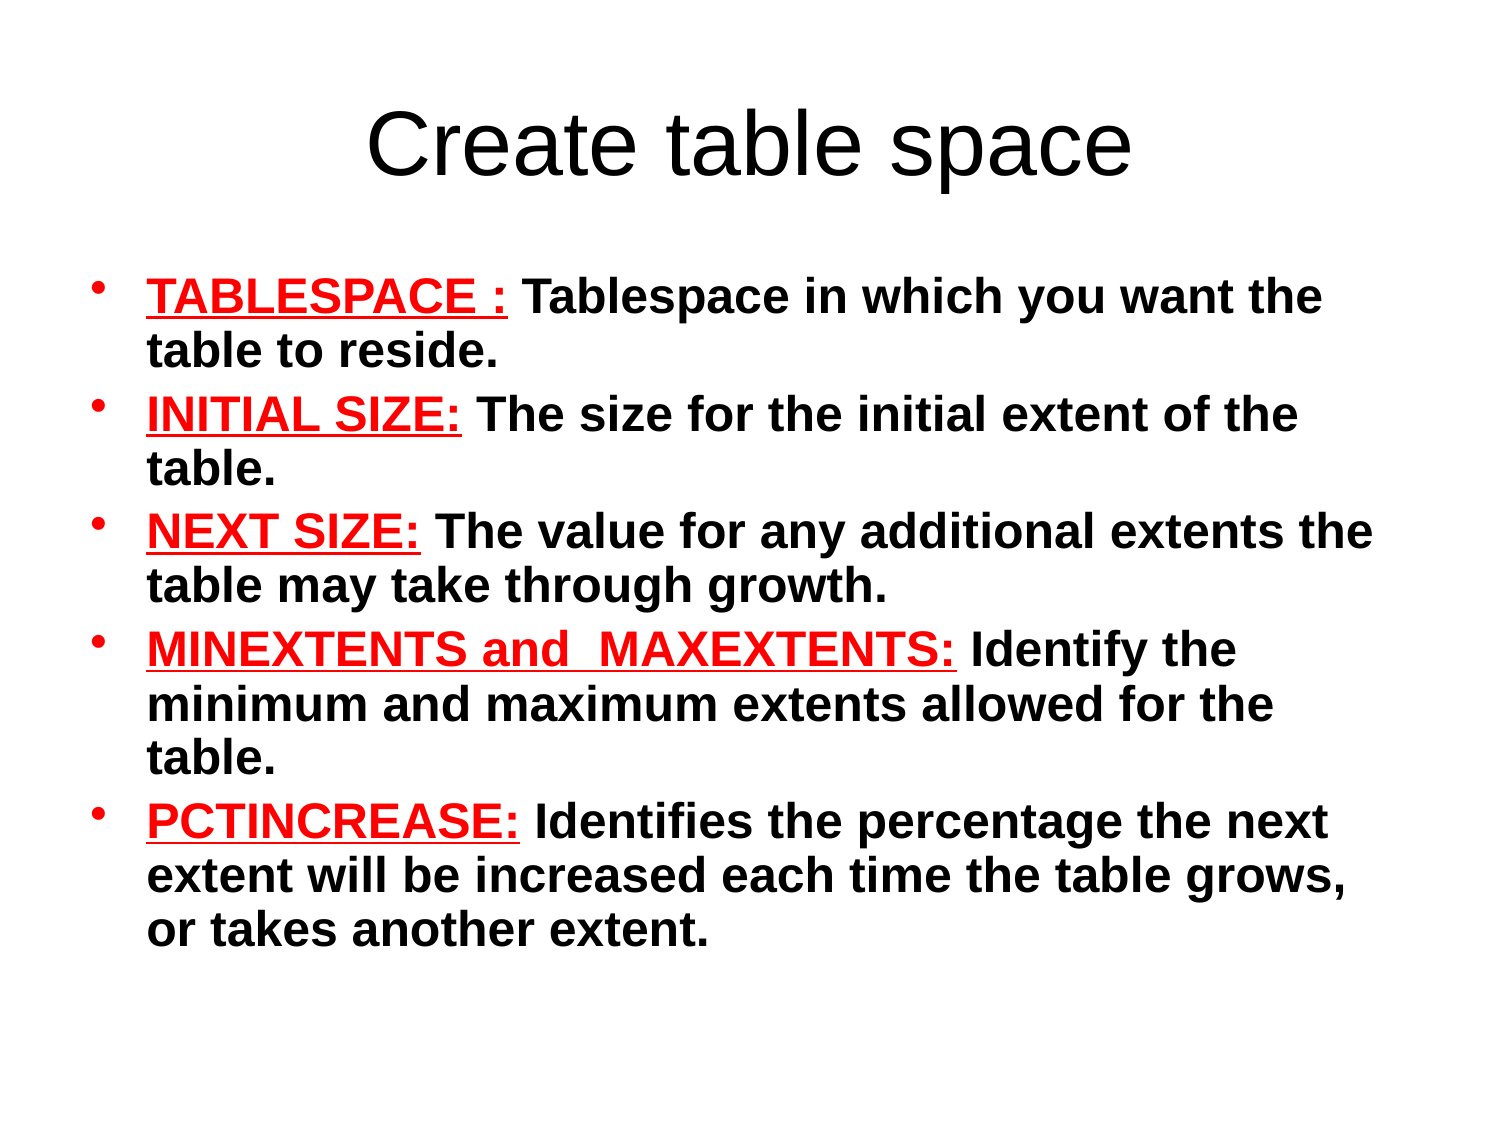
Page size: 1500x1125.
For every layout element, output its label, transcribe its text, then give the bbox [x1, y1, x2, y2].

list TABLESPACE : Tablespace in which you want the table to reside. INITIAL SIZE: The size for the initial extent of the table. NEXT SIZE: The value for any additional extents the table may take through growth. MINEXTENTS and MAXEXTENTS: Identify the minimum and maximum extents allowed for the table. PCTINCREASE: Identifies the percentage the next extent will be increased each time the table grows, or takes another extent. [74, 262, 1426, 1006]
title Create table space [74, 44, 1426, 233]
